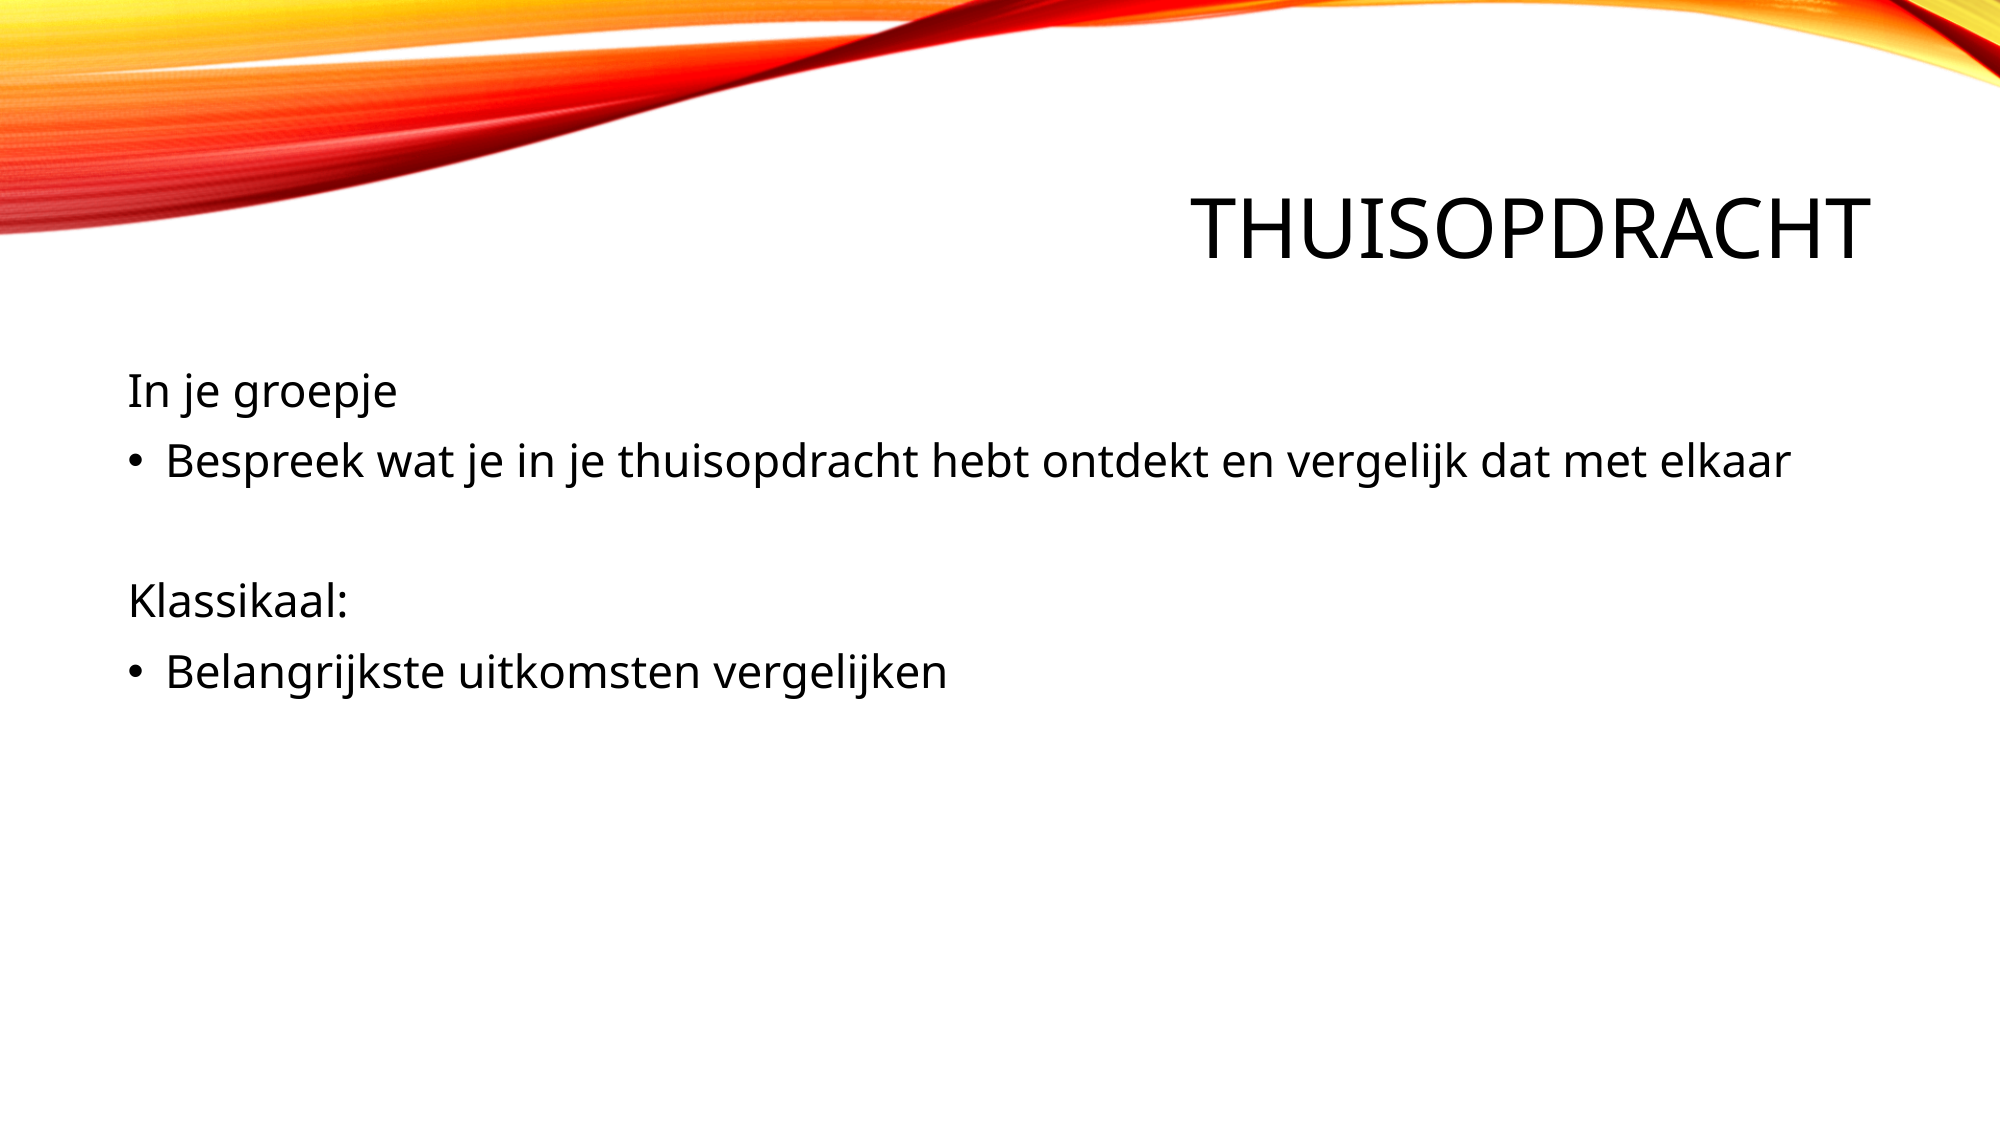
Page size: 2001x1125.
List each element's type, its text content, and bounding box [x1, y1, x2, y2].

title thuisopdracht [474, 125, 1888, 338]
list In je groepje Bespreek wat je in je thuisopdracht hebt ontdekt en vergelijk dat met elkaar Klassikaal: Belangrijkste uitkomsten vergelijken [112, 360, 1888, 1021]
picture [0, 0, 2000, 237]
